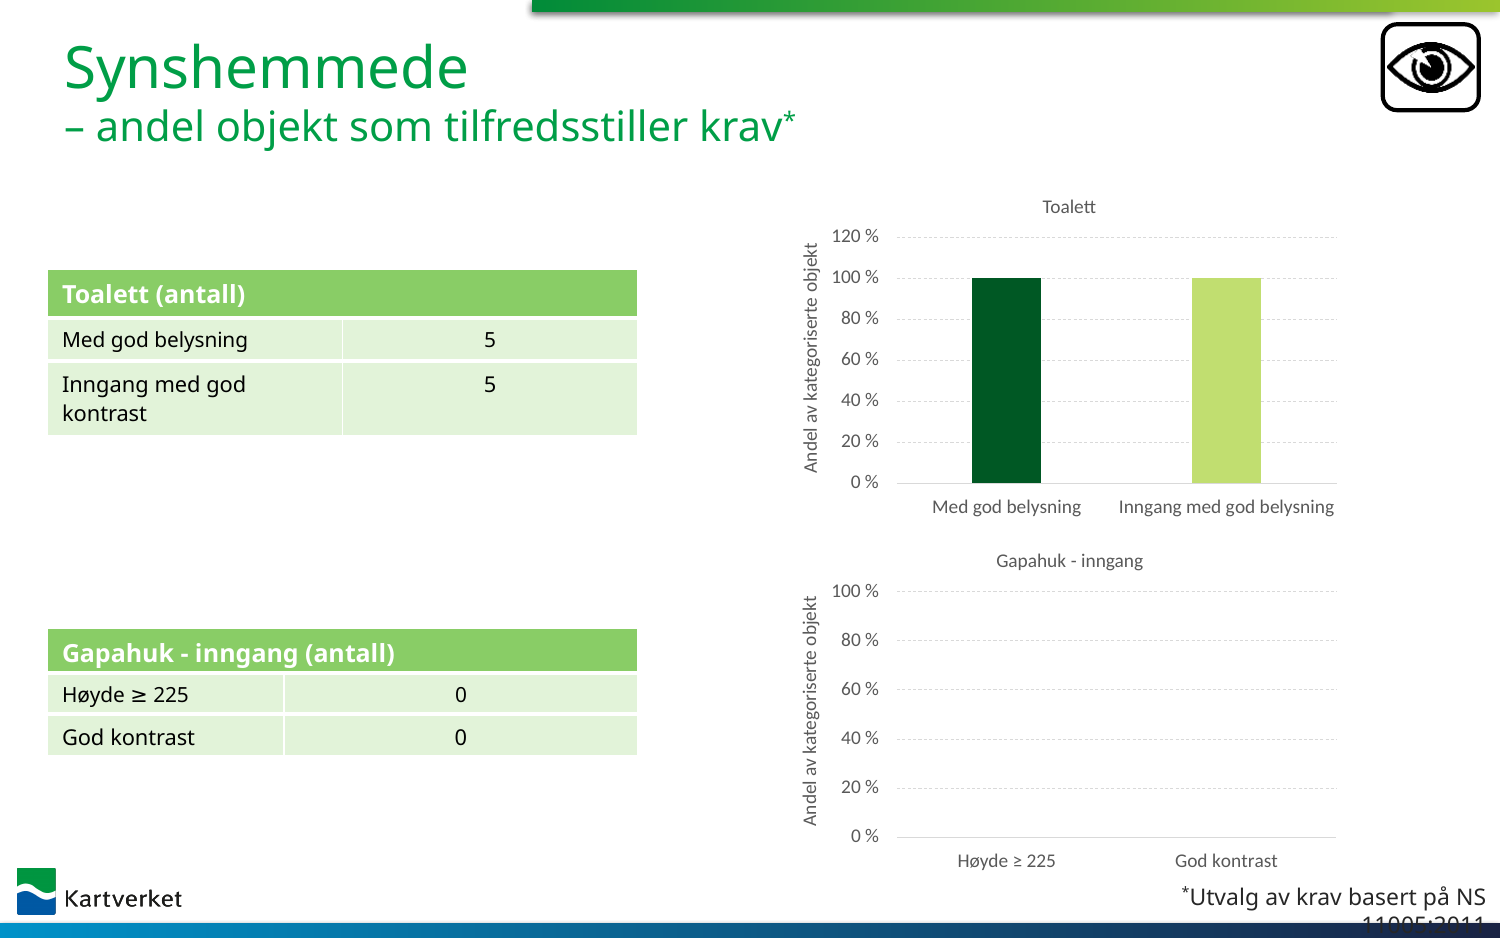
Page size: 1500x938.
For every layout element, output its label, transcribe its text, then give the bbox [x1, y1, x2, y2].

picture [791, 187, 1348, 526]
table_header Toalett (antall) [48, 270, 637, 316]
picture [791, 541, 1348, 880]
table_header Gapahuk - inngang (antall) [48, 629, 637, 671]
text_box Synshemmede – andel objekt som tilfredsstiller krav* [49, 24, 1431, 158]
table_cell Inngang med god kontrast [48, 363, 342, 435]
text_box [1382, 24, 1480, 111]
table_cell Med god belysning [48, 320, 342, 359]
table_cell Høyde ≥ 225 [48, 675, 283, 712]
text_box *Utvalg av krav basert på NS 11005:2011 [1068, 873, 1500, 938]
table_cell 0 [285, 675, 637, 712]
table_cell 0 [285, 716, 637, 755]
table_cell 5 [343, 363, 637, 435]
table_cell 5 [343, 320, 637, 359]
table_cell God kontrast [48, 716, 283, 755]
